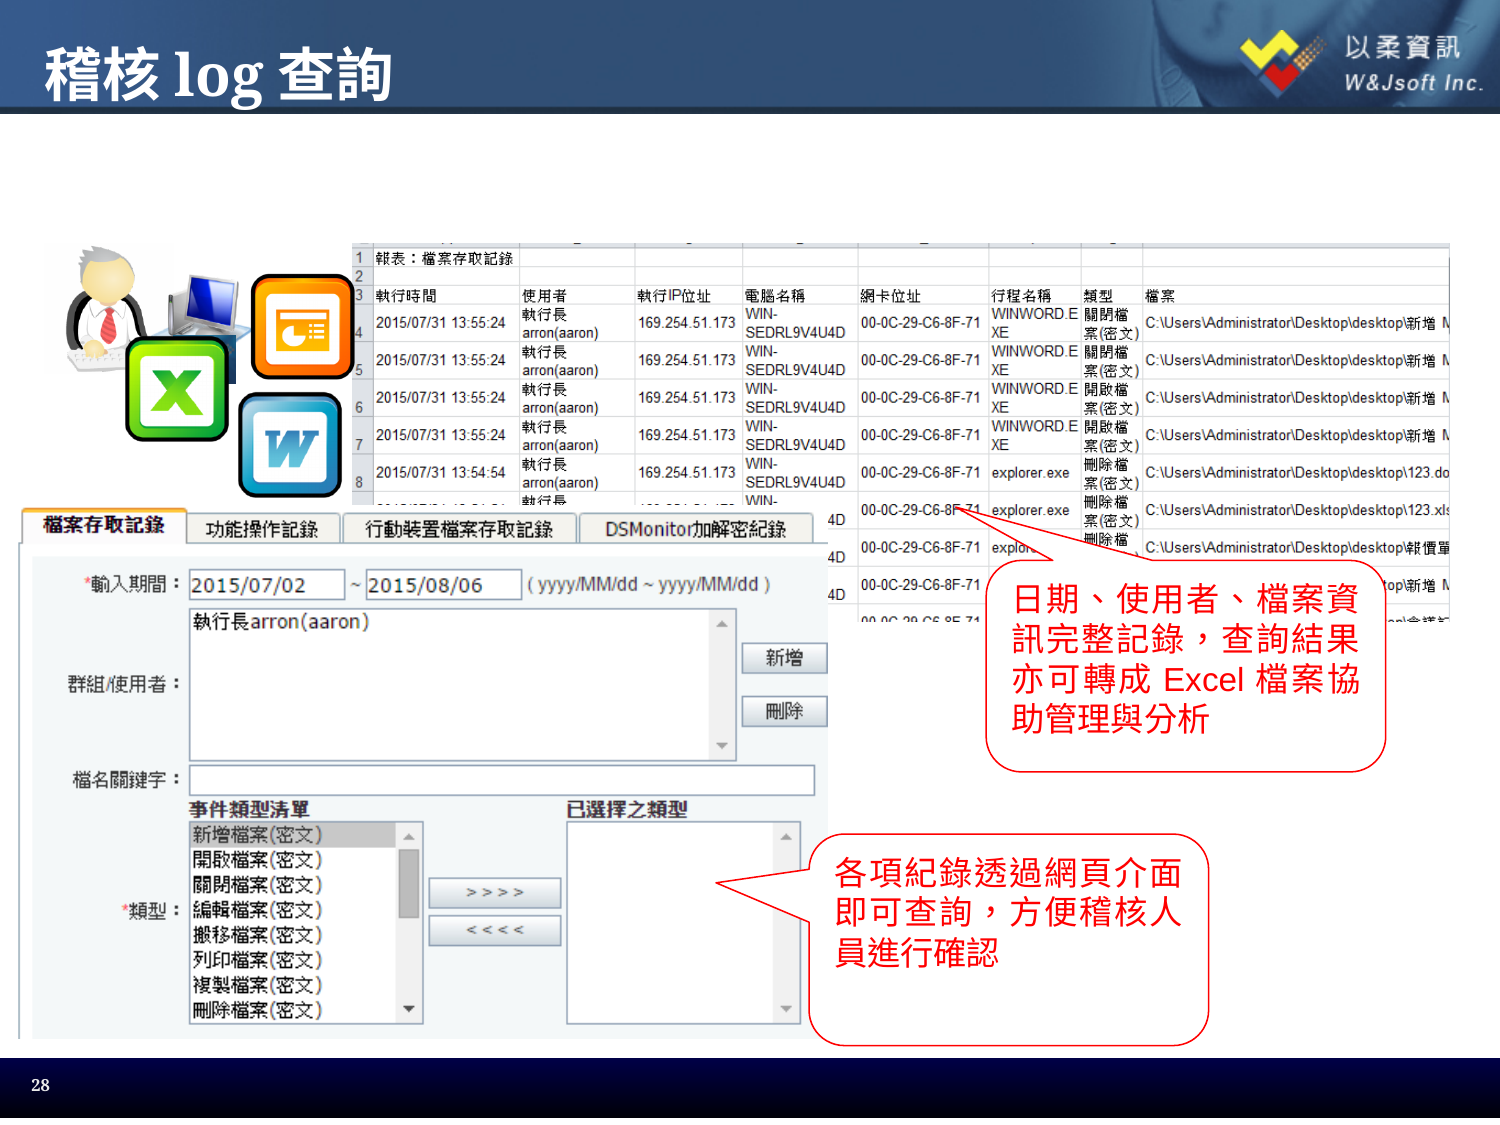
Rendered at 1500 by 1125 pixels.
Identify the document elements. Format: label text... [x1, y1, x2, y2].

text_box 各項紀錄透過網頁介面即可查詢，方便稽核人員進行確認 [830, 834, 1209, 1046]
title 稽核log查詢 [29, 15, 1282, 118]
text_box 日期、使用者、檔案資訊完整記錄，查詢結果亦可轉成Excel檔案協助管理與分析 [986, 630, 1386, 772]
picture [17, 243, 1450, 1039]
picture [0, 0, 1500, 114]
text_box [25, 240, 382, 421]
slide_number 28 [5, 1066, 66, 1106]
